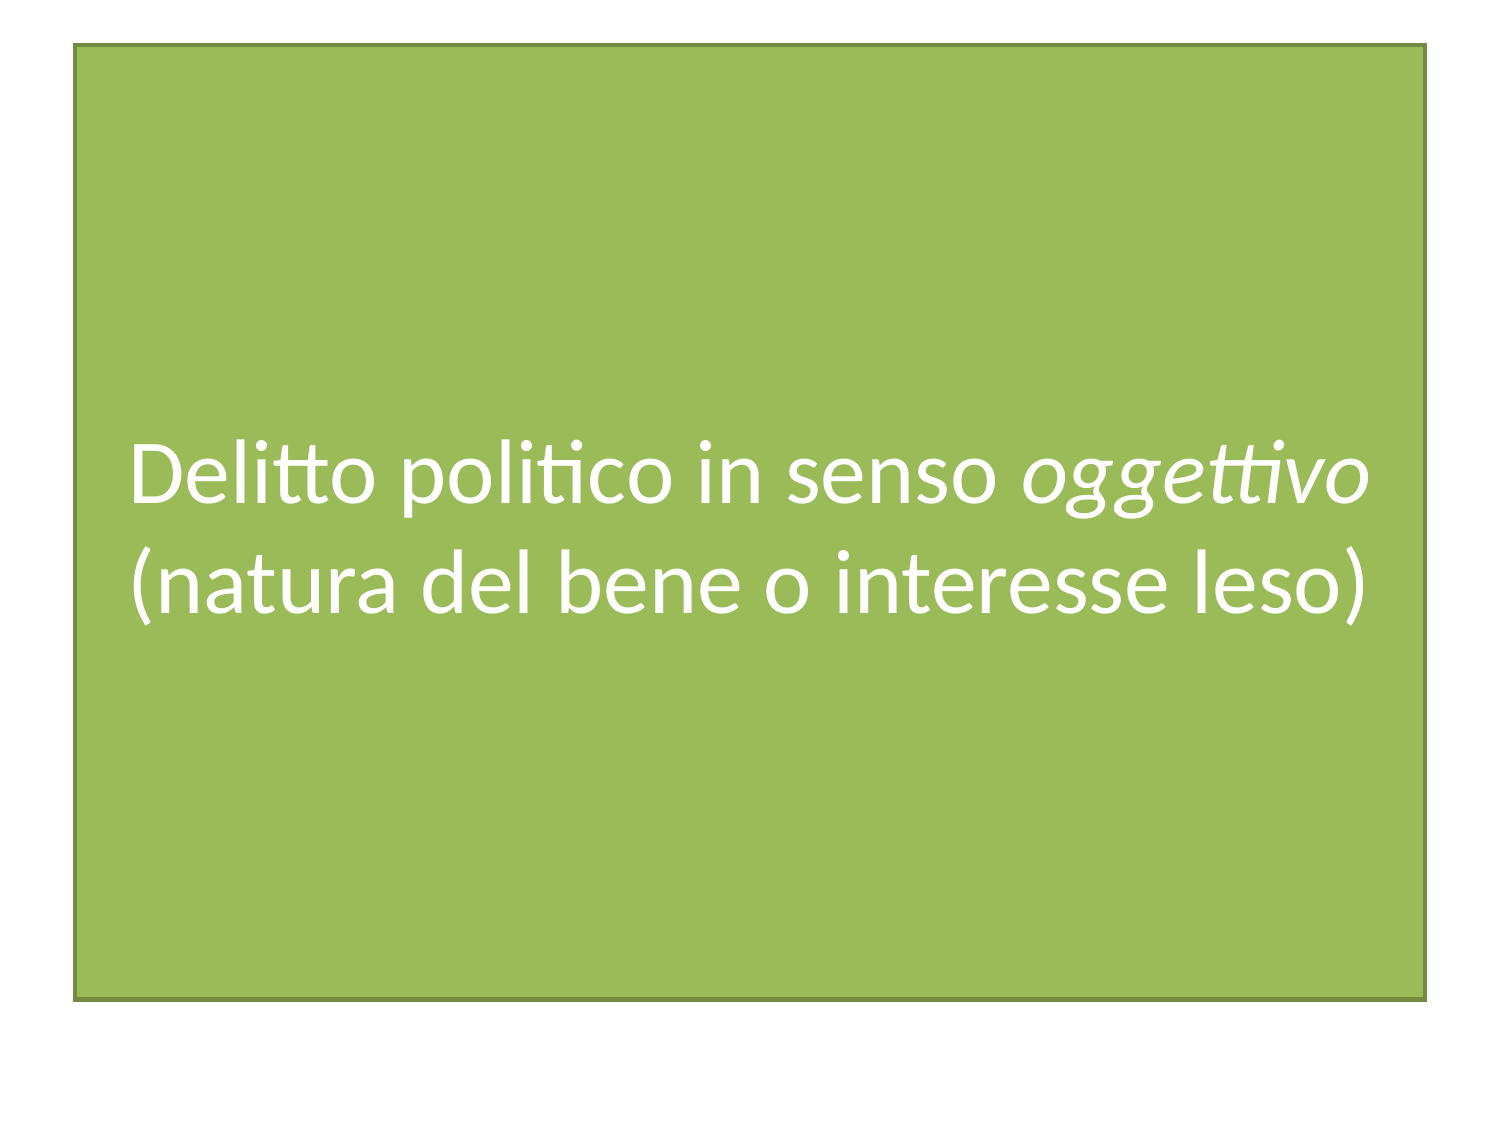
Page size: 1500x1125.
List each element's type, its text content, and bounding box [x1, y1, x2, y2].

title Delitto politico in senso oggettivo (natura del bene o interesse leso) [73, 43, 1427, 1002]
